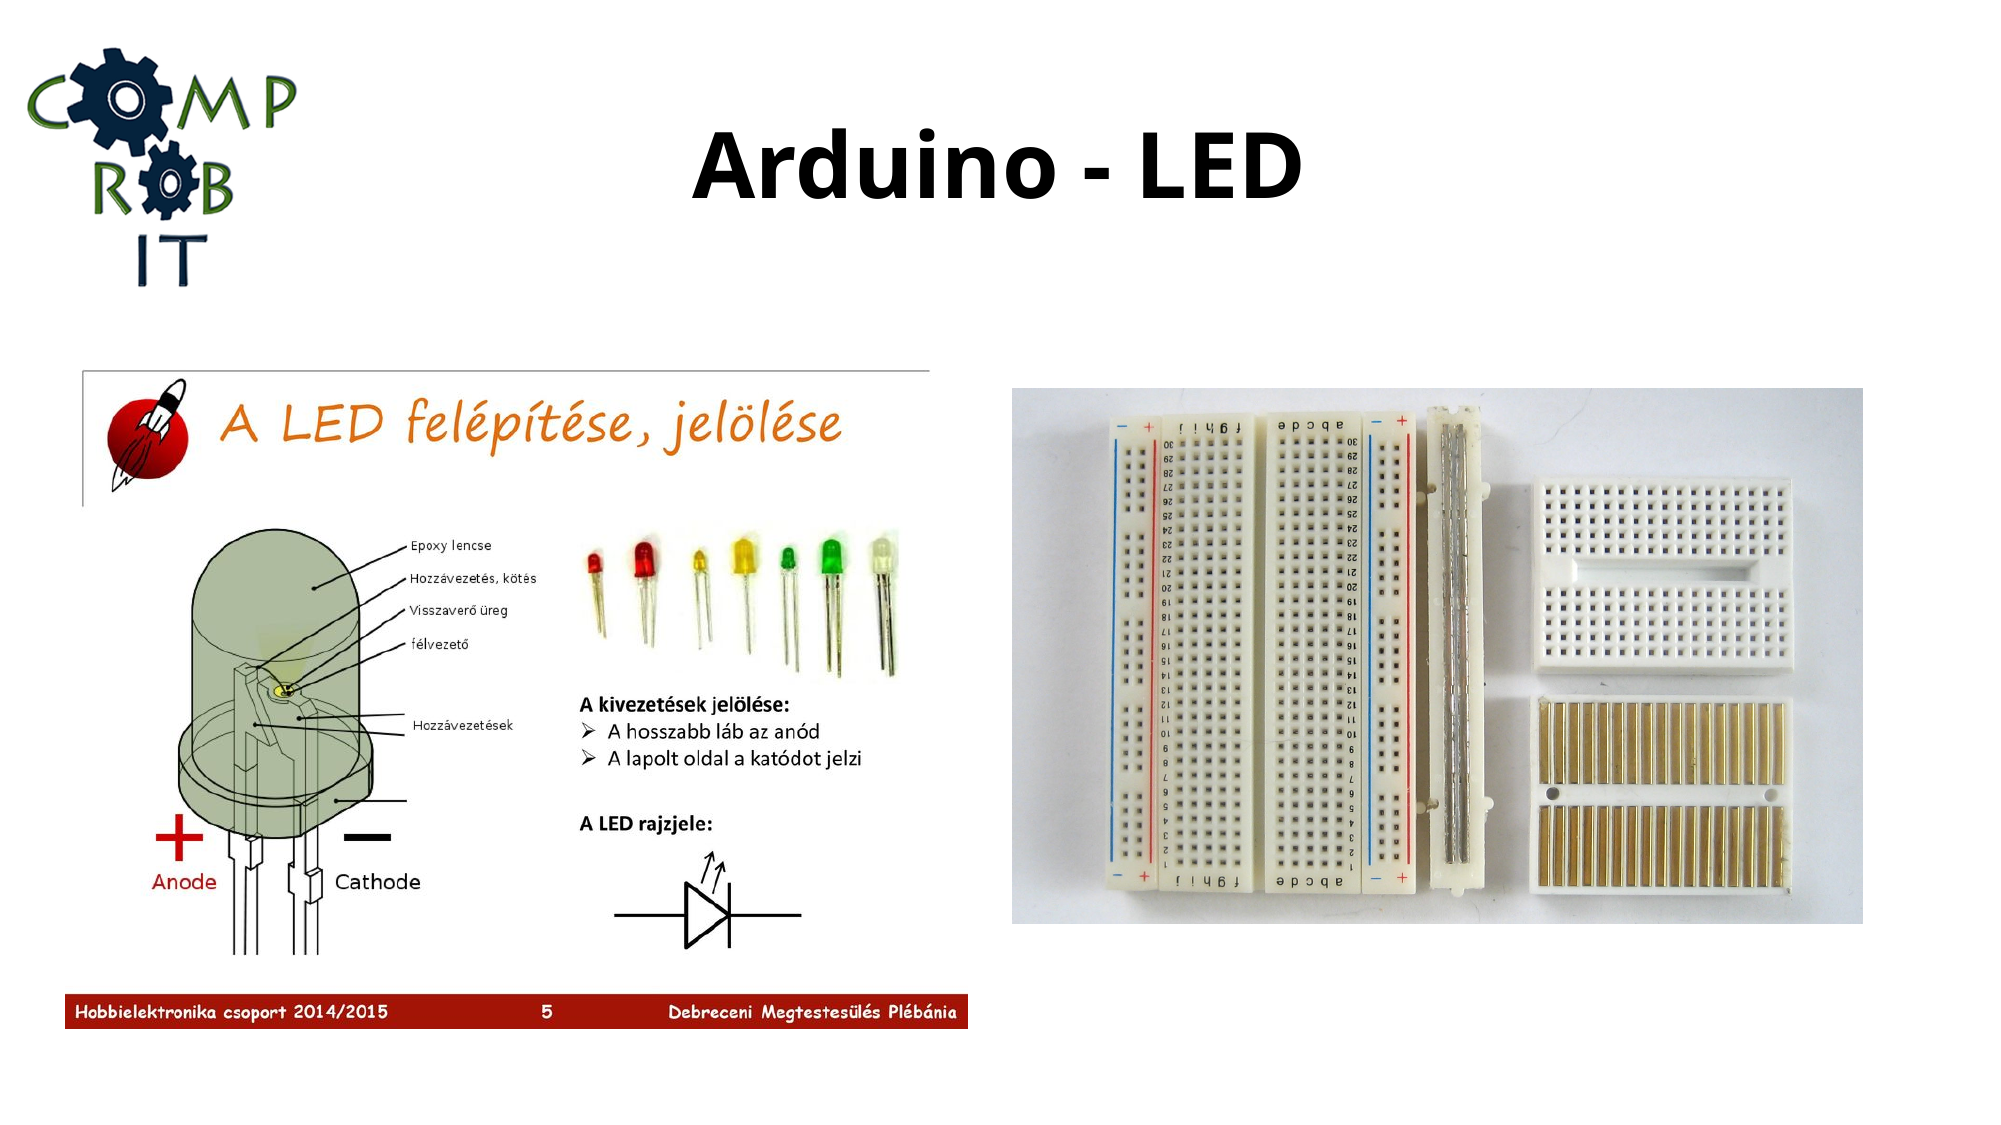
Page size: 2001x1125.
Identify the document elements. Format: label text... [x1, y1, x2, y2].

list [1012, 388, 1863, 924]
picture [65, 369, 968, 1030]
title Arduino - LED [137, 59, 1863, 278]
picture [0, 0, 315, 315]
